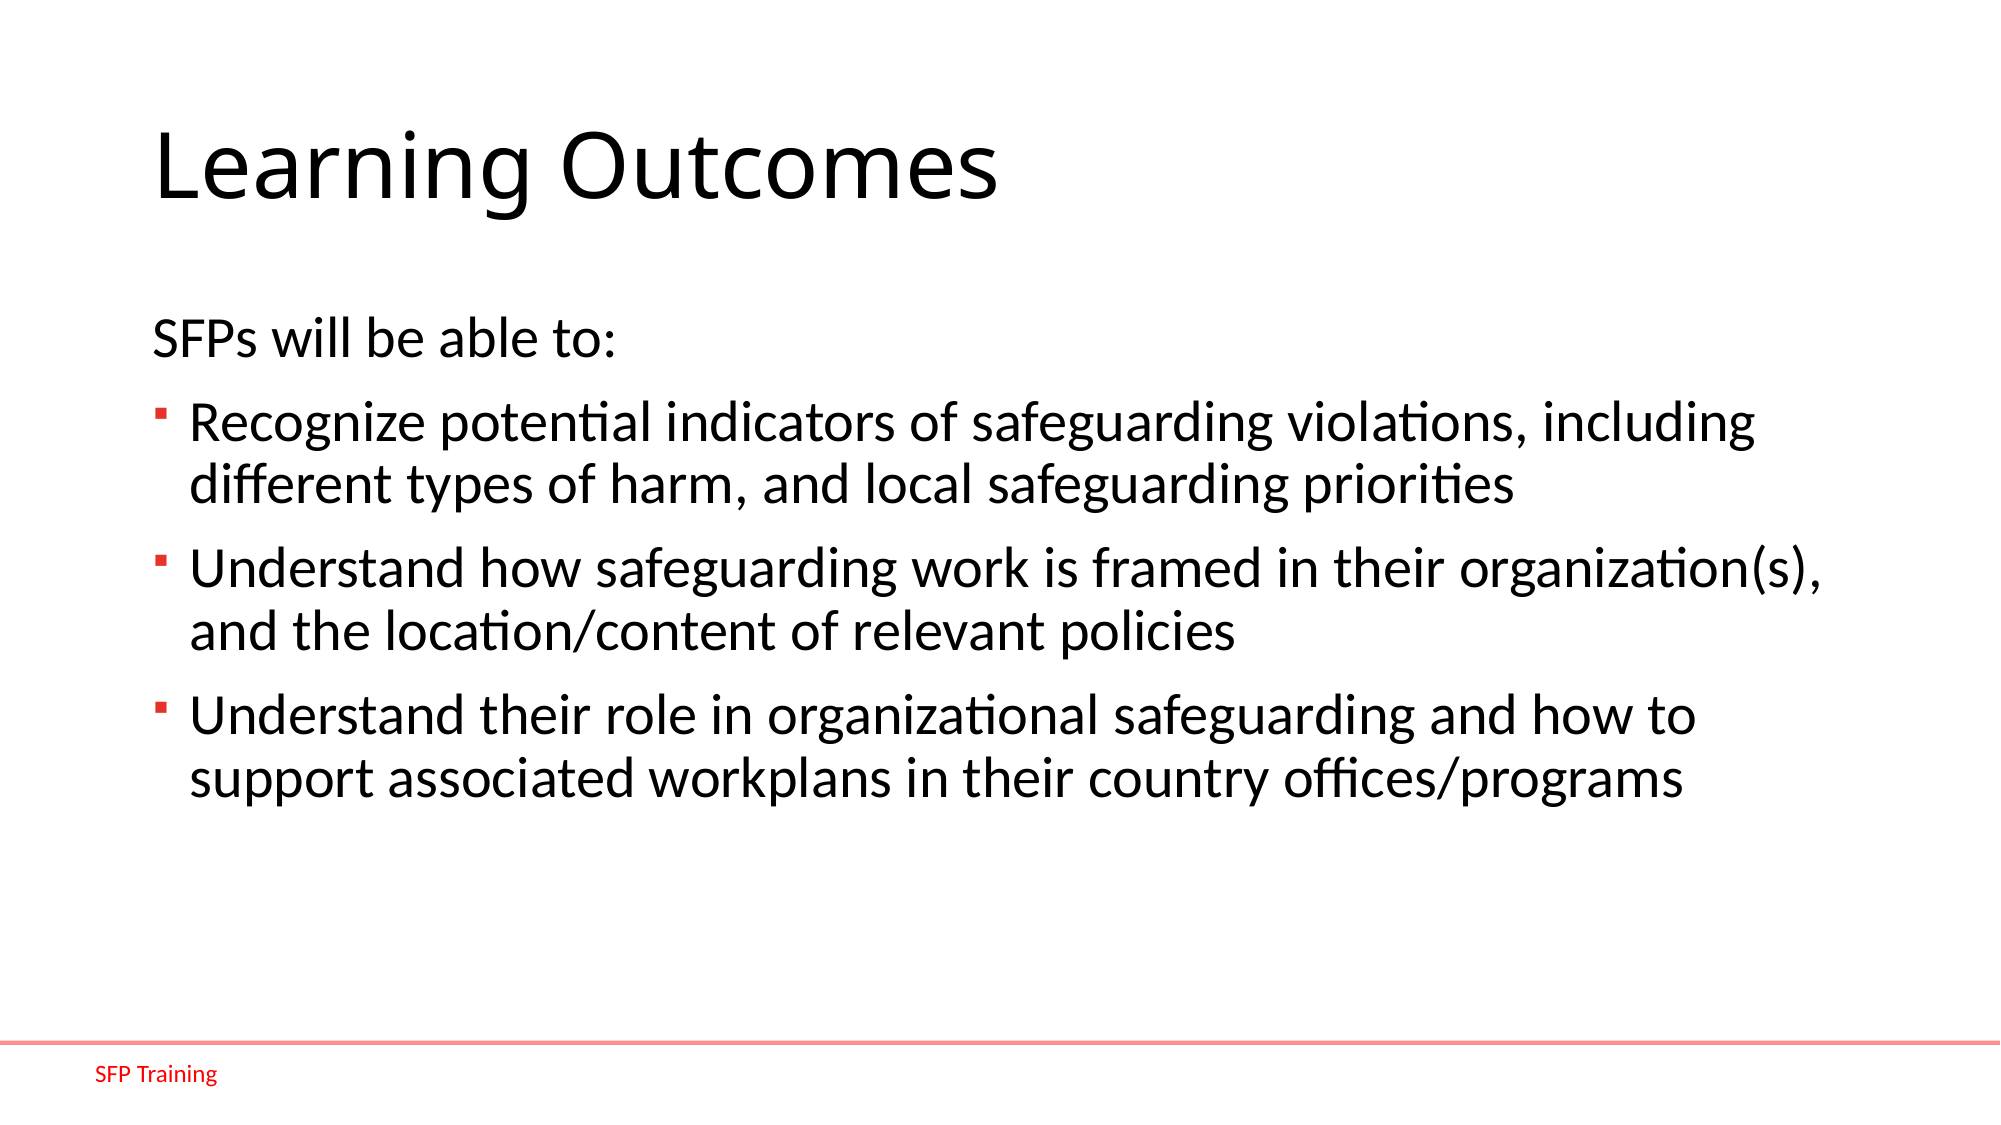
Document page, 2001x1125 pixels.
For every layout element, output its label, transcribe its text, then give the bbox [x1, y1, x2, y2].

title Learning Outcomes [137, 59, 1863, 278]
footer SFP Training [0, 1045, 494, 1103]
list SFPs will be able to: Recognize potential indicators of safeguarding violations, including different types of harm, and local safeguarding priorities Understand how safeguarding work is framed in their organization(s), and the location/content of relevant policies Understand their role in organizational safeguarding and how to support associated workplans in their country offices/programs [137, 299, 1863, 1014]
